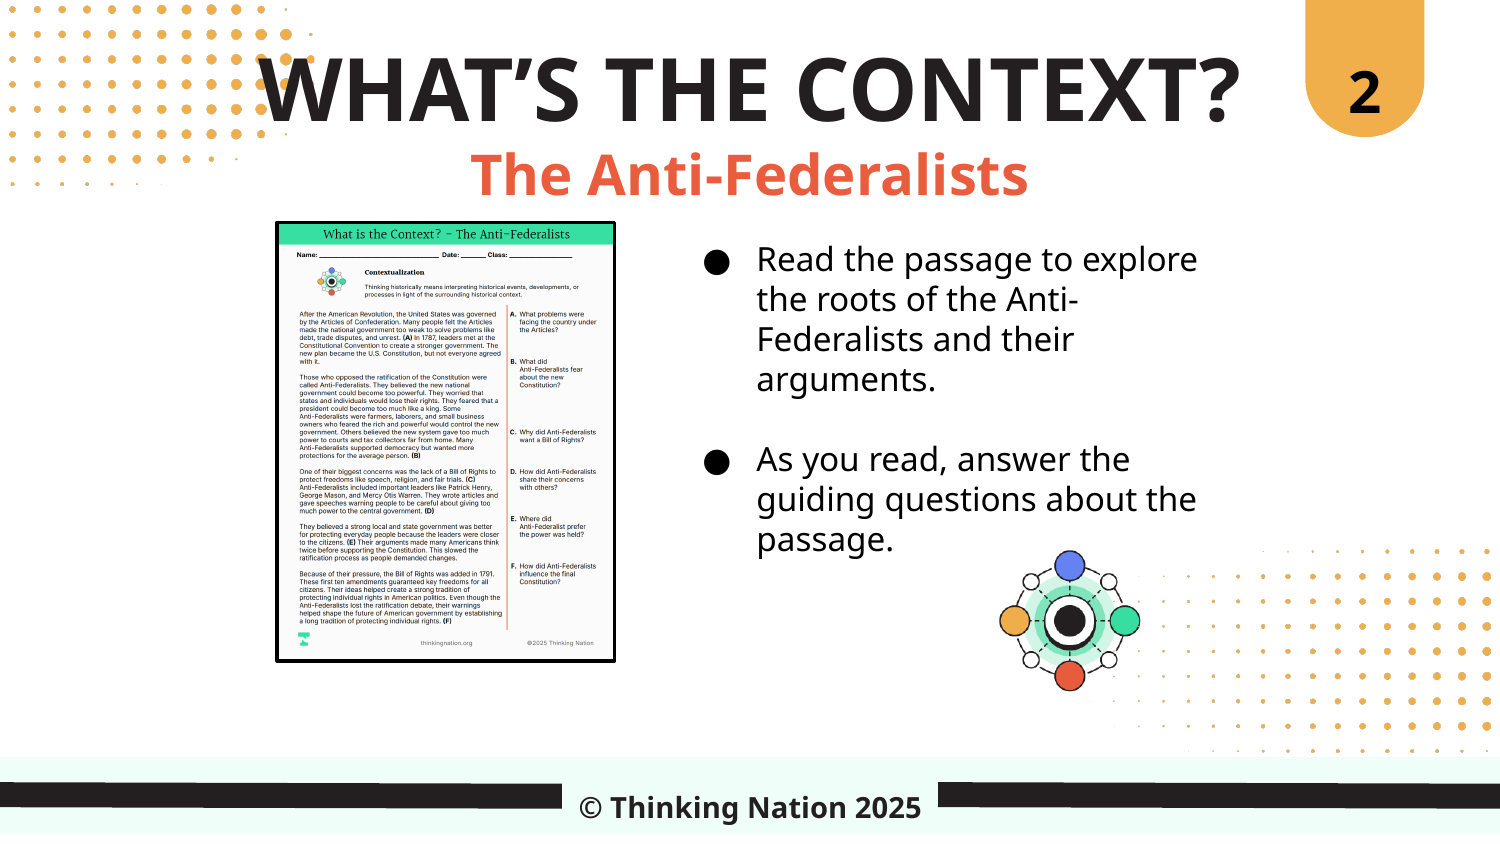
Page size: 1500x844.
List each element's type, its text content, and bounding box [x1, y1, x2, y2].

text_box [1064, 549, 1500, 754]
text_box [0, 756, 1500, 835]
picture [977, 528, 1162, 713]
picture [278, 223, 614, 660]
text_box WHAT’S THE CONTEXT? The Anti-Federalists [209, 34, 1291, 207]
text_box Read the passage to explore the roots of the Anti-Federalists and their arguments. As you read, answer the guiding questions about the passage. [666, 223, 1231, 573]
text_box [0, 0, 315, 186]
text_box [1300, 0, 1430, 138]
